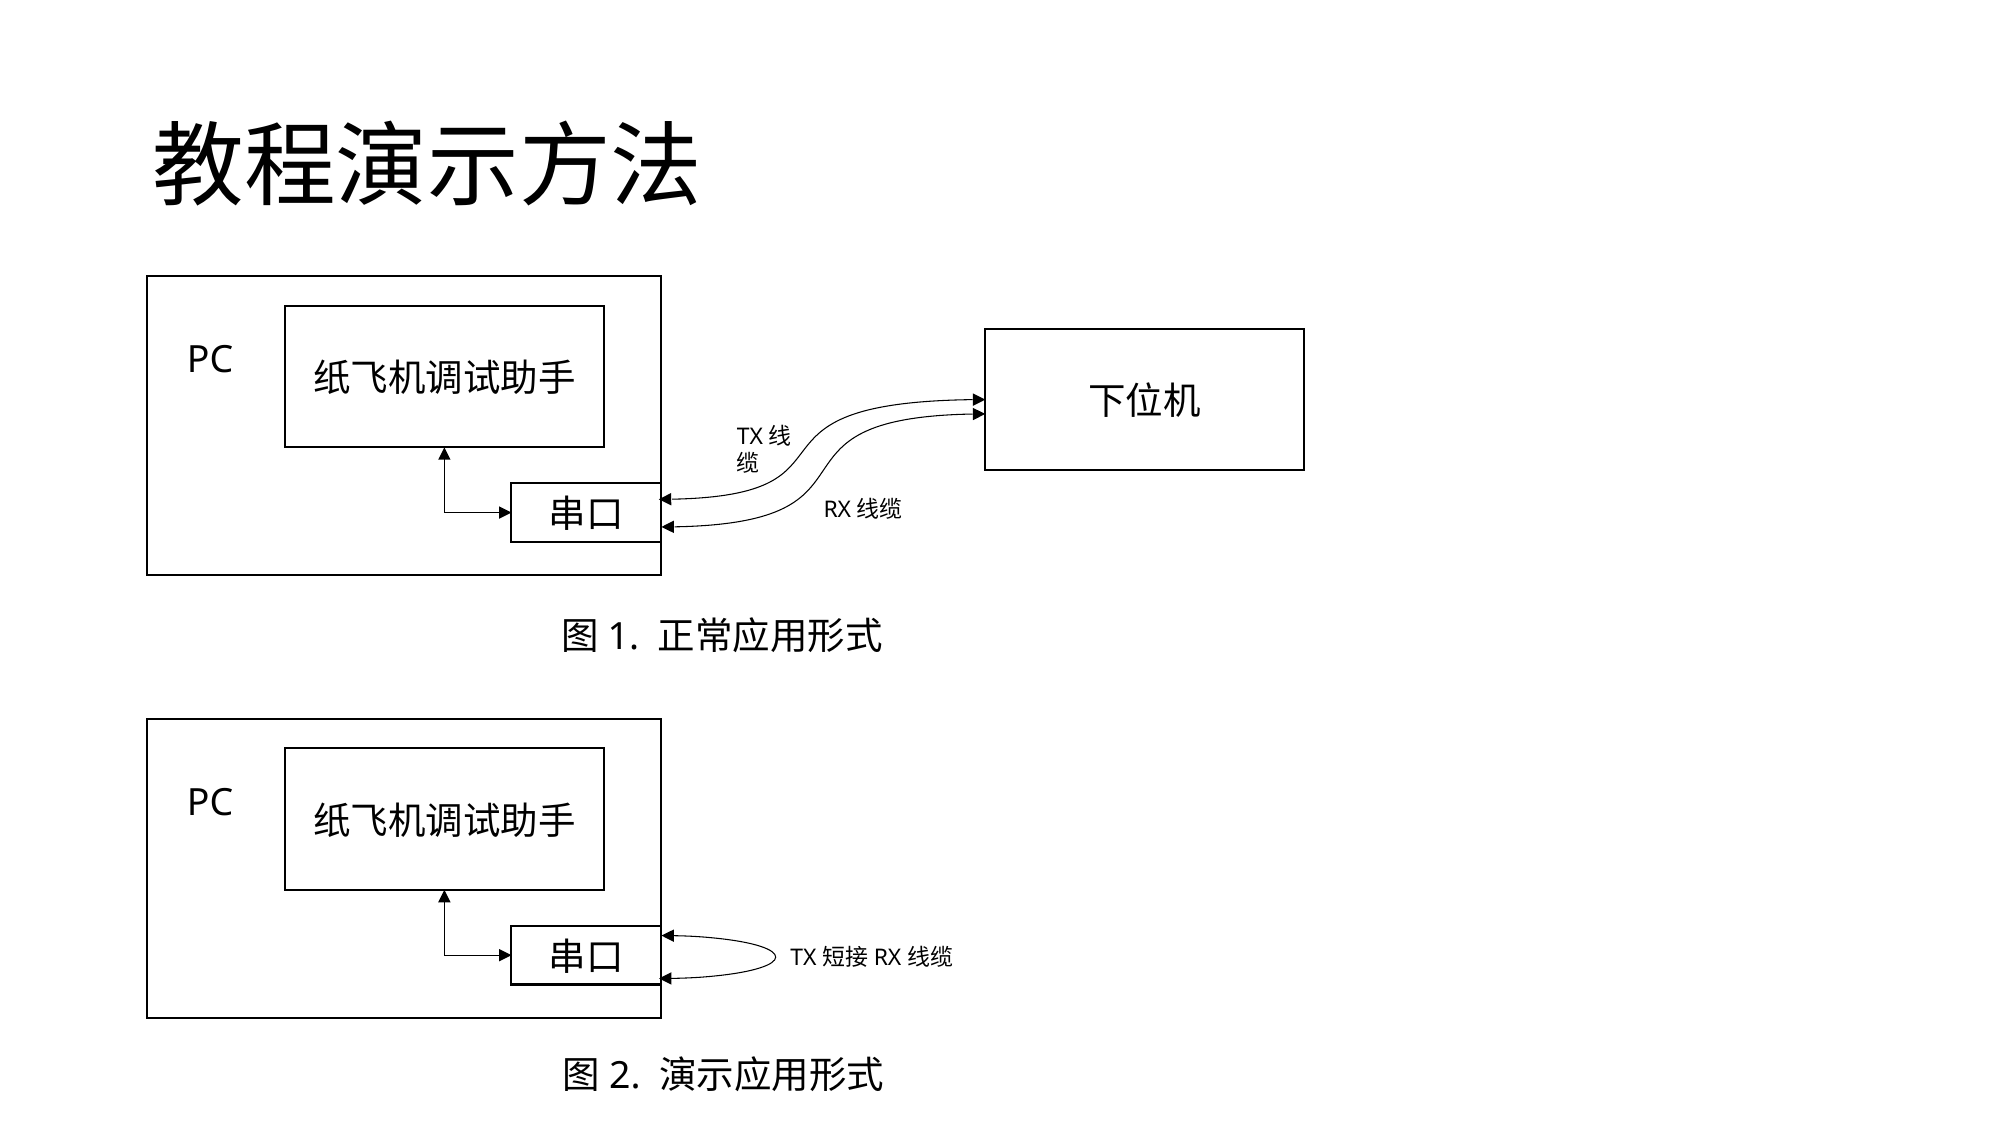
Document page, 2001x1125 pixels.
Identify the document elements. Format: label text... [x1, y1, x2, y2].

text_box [445, 888, 511, 957]
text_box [658, 399, 986, 500]
title 教程演示方法 [137, 59, 1863, 278]
text_box 下位机 [984, 328, 1305, 471]
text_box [445, 446, 511, 514]
text_box 串口 [510, 925, 662, 986]
text_box 串口 [510, 482, 662, 543]
text_box TX短接RX线缆 [775, 935, 1000, 978]
text_box 纸飞机调试助手 [284, 747, 605, 891]
text_box 图1. 正常应用形式 [546, 604, 898, 665]
text_box [146, 718, 662, 1019]
text_box PC [172, 327, 261, 388]
text_box 图2. 演示应用形式 [547, 1043, 900, 1104]
text_box [659, 929, 777, 985]
text_box [146, 278, 662, 576]
text_box 纸飞机调试助手 [284, 305, 605, 448]
text_box PC [172, 770, 261, 830]
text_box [661, 413, 986, 527]
